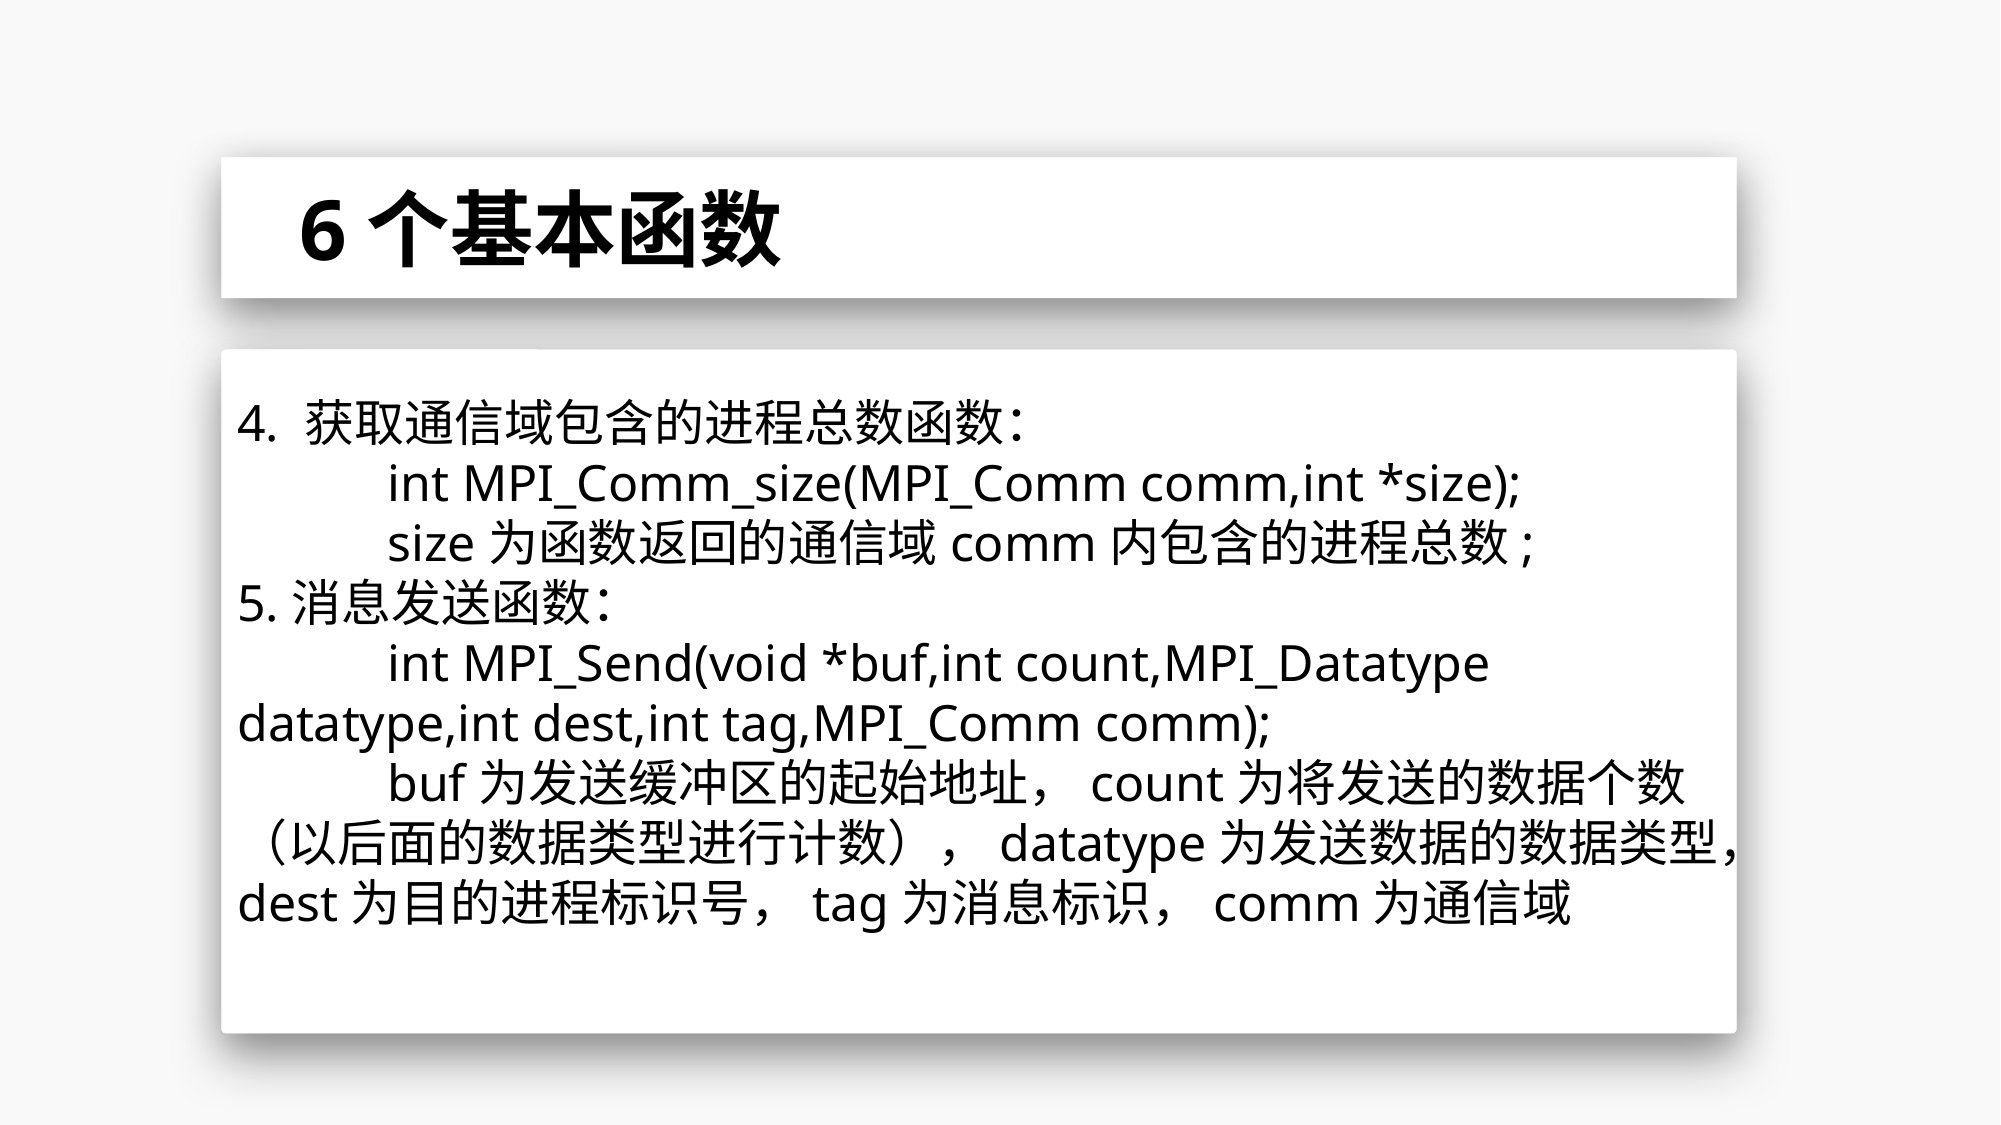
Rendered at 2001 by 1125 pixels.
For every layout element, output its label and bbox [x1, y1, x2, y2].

text_box [221, 157, 1737, 299]
text_box [221, 349, 1737, 1034]
